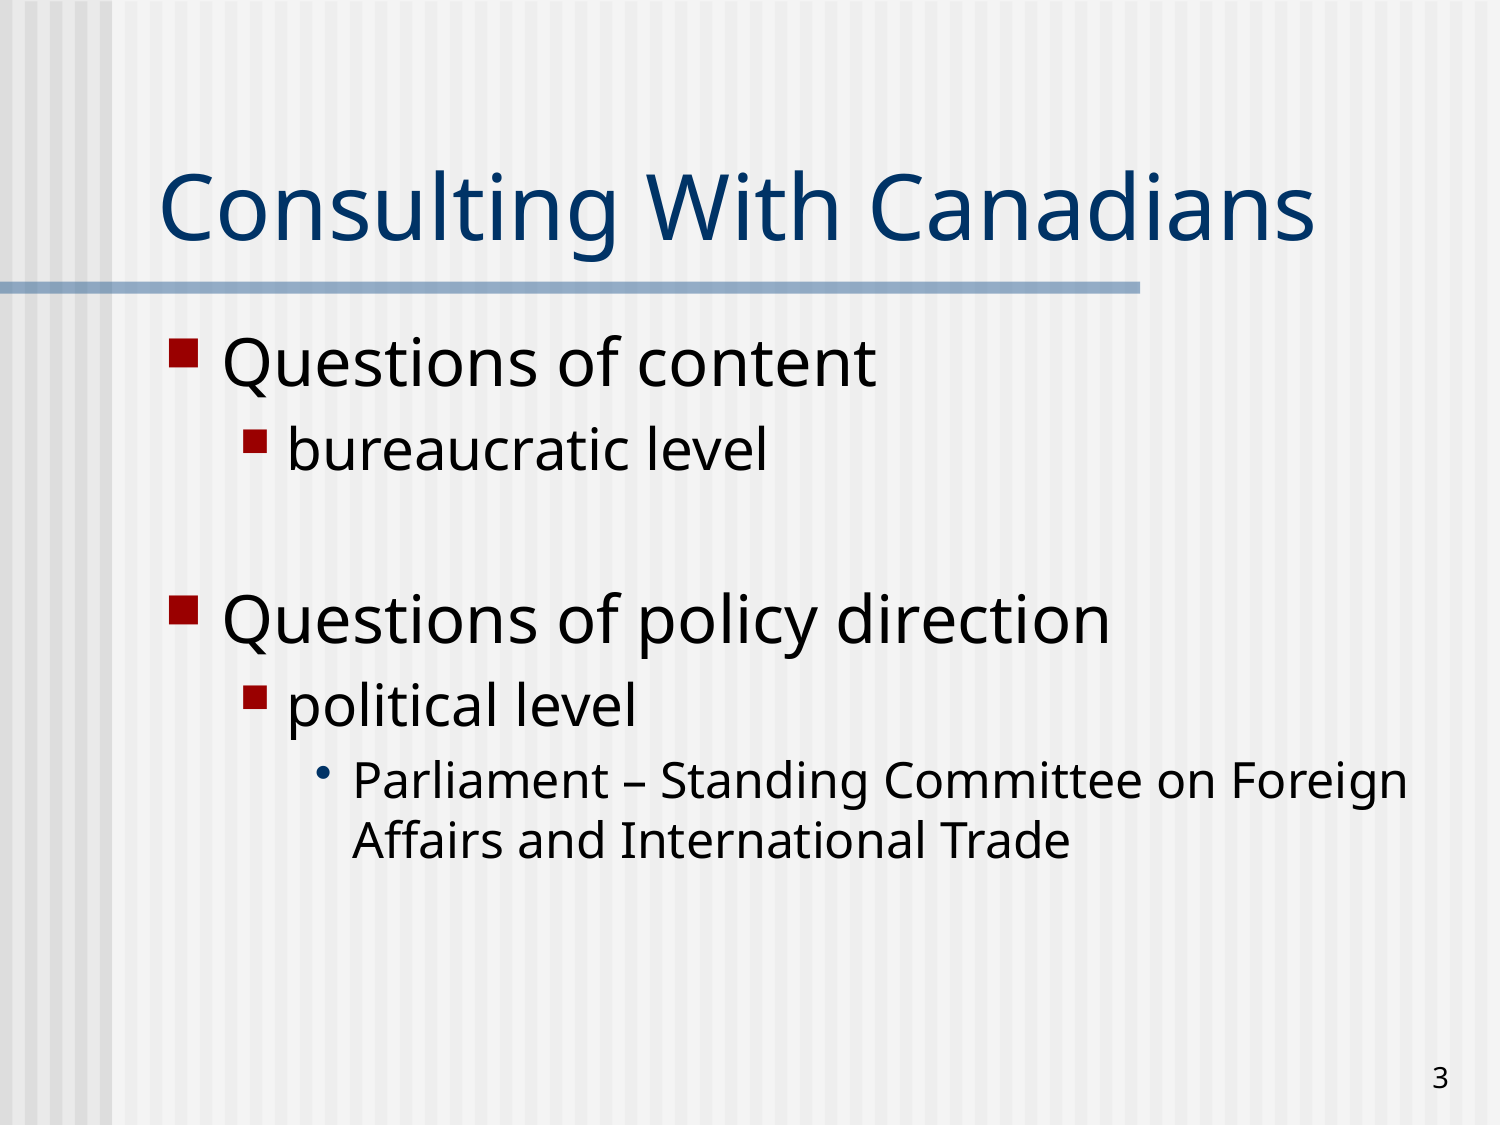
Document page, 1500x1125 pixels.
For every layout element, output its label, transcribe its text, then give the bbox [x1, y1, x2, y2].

title Consulting With Canadians [142, 141, 1483, 267]
list Questions of content bureaucratic level Questions of policy direction political level Parliament – Standing Committee on Foreign Affairs and International Trade [149, 312, 1481, 1001]
slide_number 3 [1151, 1031, 1465, 1107]
